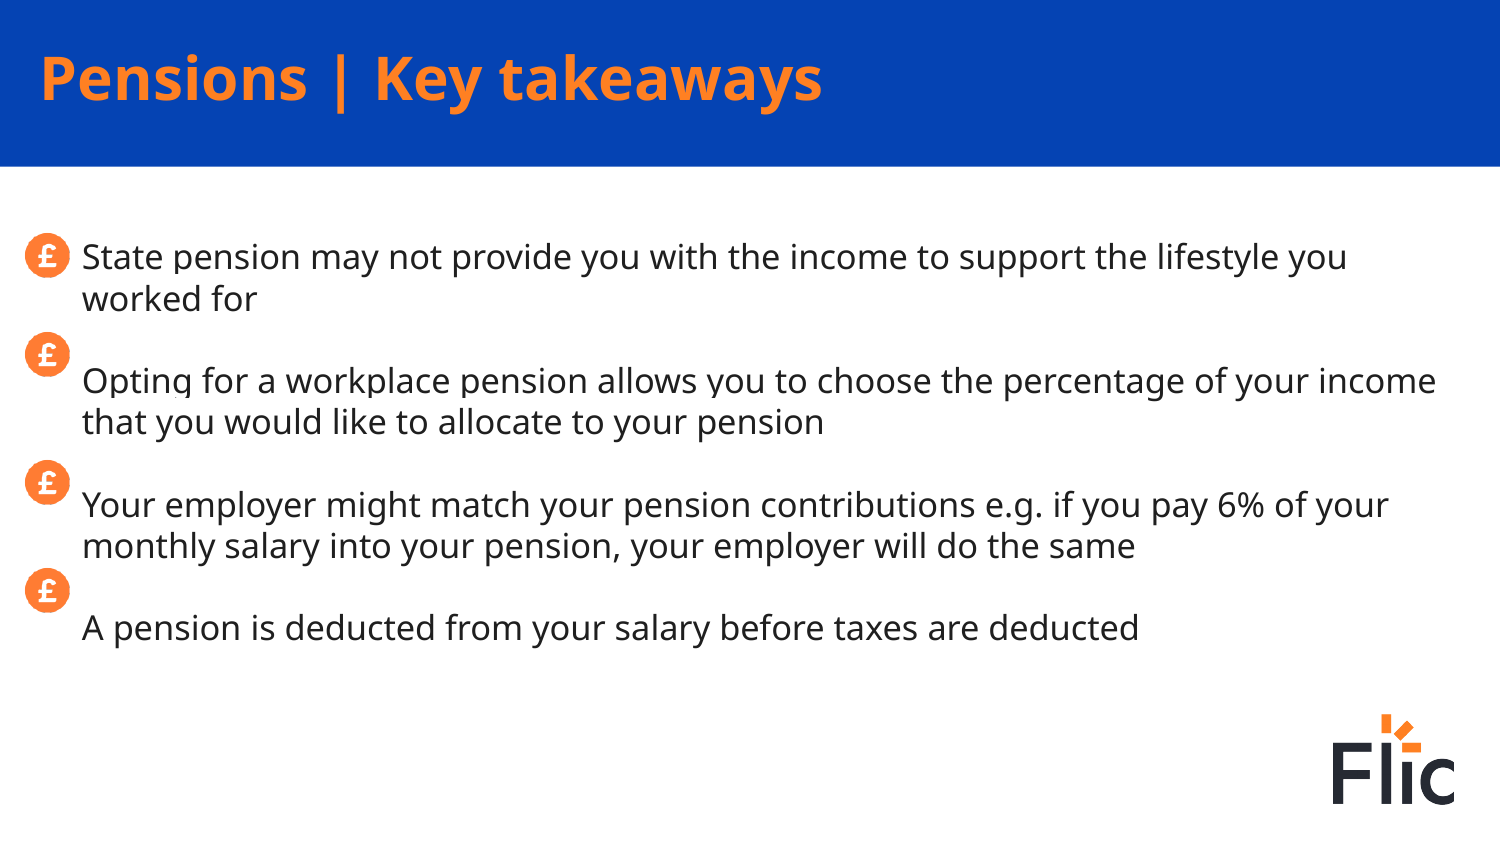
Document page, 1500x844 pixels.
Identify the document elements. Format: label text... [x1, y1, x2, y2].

picture [24, 459, 71, 505]
picture [24, 232, 71, 278]
text_box Pensions | Key takeaways [24, 24, 1142, 128]
text_box State pension may not provide you with the income to support the lifestyle you worked for Opting for a workplace pension allows you to choose the percentage of your income that you would like to allocate to your pension Your employer might match your pension contributions e.g. if you pay 6% of your monthly salary into your pension, your employer will do the same A pension is deducted from your salary before taxes are deducted [66, 220, 1487, 704]
picture [24, 567, 71, 613]
picture [1333, 714, 1454, 805]
picture [24, 331, 71, 377]
